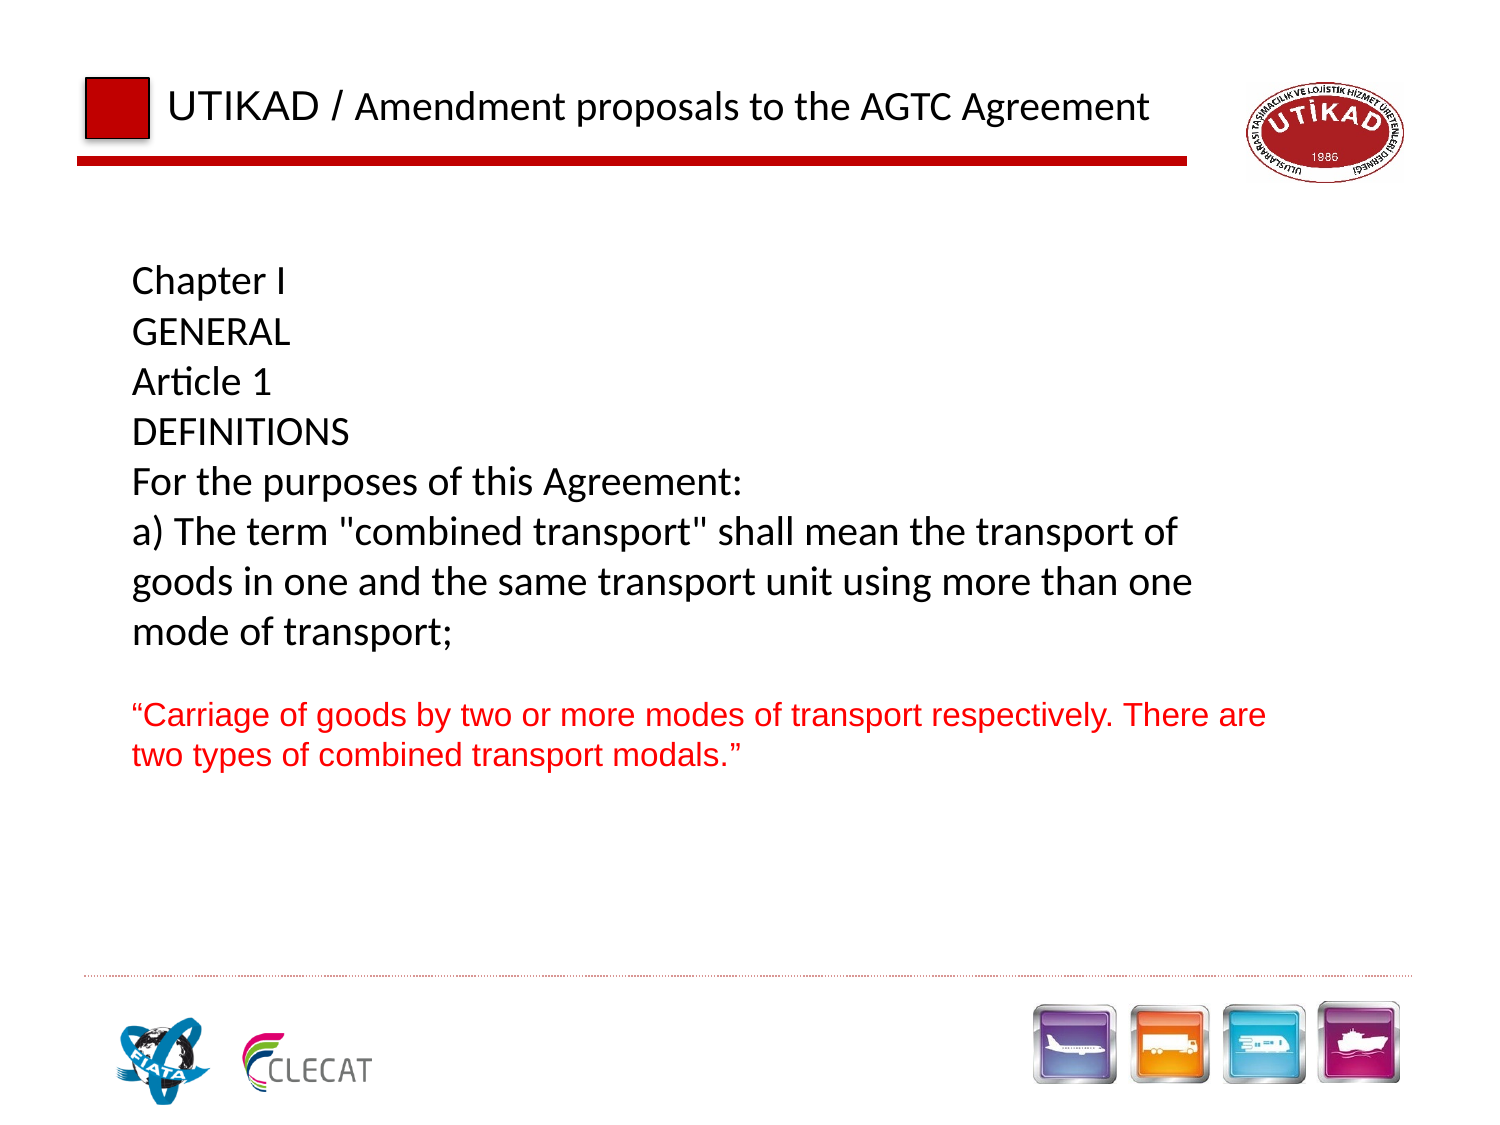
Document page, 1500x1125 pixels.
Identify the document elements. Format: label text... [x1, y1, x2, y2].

text_box Chapter I GENERAL Article 1 DEFINITIONS For the purposes of this Agreement: a) The term "combined transport" shall mean the transport of goods in one and the same transport unit using more than one mode of transport; “Carriage of goods by two or more modes of transport respectively. There are two types of combined transport modals.” [117, 246, 1296, 861]
picture [1316, 1001, 1400, 1083]
picture [1128, 1003, 1211, 1084]
picture [242, 1033, 372, 1092]
picture [106, 1005, 219, 1117]
picture [1246, 82, 1404, 183]
text_box UTIKAD / Amendment proposals to the AGTC Agreement [152, 71, 1176, 137]
picture [1033, 1003, 1117, 1084]
picture [1222, 1003, 1306, 1084]
